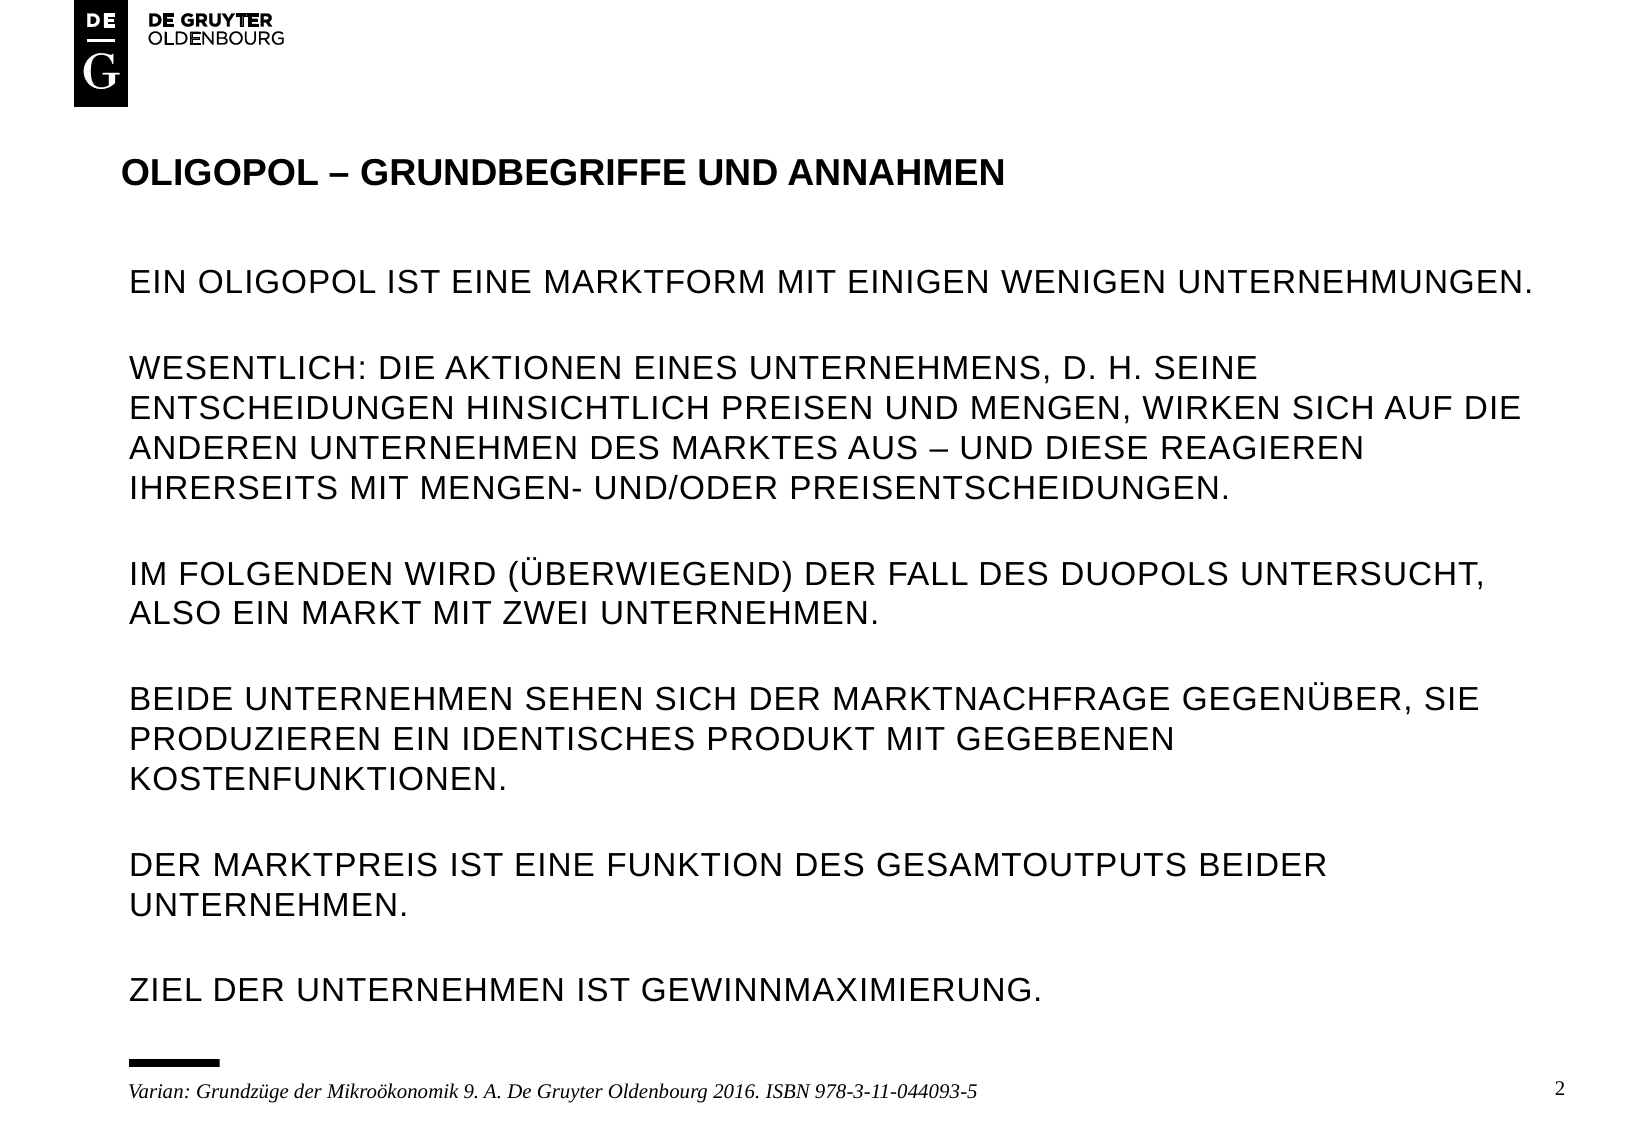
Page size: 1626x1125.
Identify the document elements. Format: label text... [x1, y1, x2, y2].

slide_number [128, 1077, 1539, 1108]
slide_number 2 [1554, 1074, 1614, 1104]
list Ein oligopol ist eine marktform mit einigen wenigen unternehmungen. Wesentlich: die aktionen eines unternehmens, d. h. SEINE entscheidungen hinsichtlich preisen und mengen, wirken sich auf die anderen unternehmen des marktes aus – und diese reagieren ihrerseits mit mengen- und/oder preisentscheidungen. Im folgenden wird (überwiegend) der fall des duopols untersucht, also ein markt mit zwei unternehmen. Beide unternehmen sehen sich der marktnachfrage gegenüber, sie produzieren ein identisches produkt mit gegebenen kostenfunktionen. der marktpreis ist eine funktion des gesamtoutputs beider unternehmen. Ziel der unternehmen ist gewinnmaximierung. [129, 260, 1556, 1018]
title Oligopol – grundbegriffe und annahmen [120, 147, 1548, 205]
